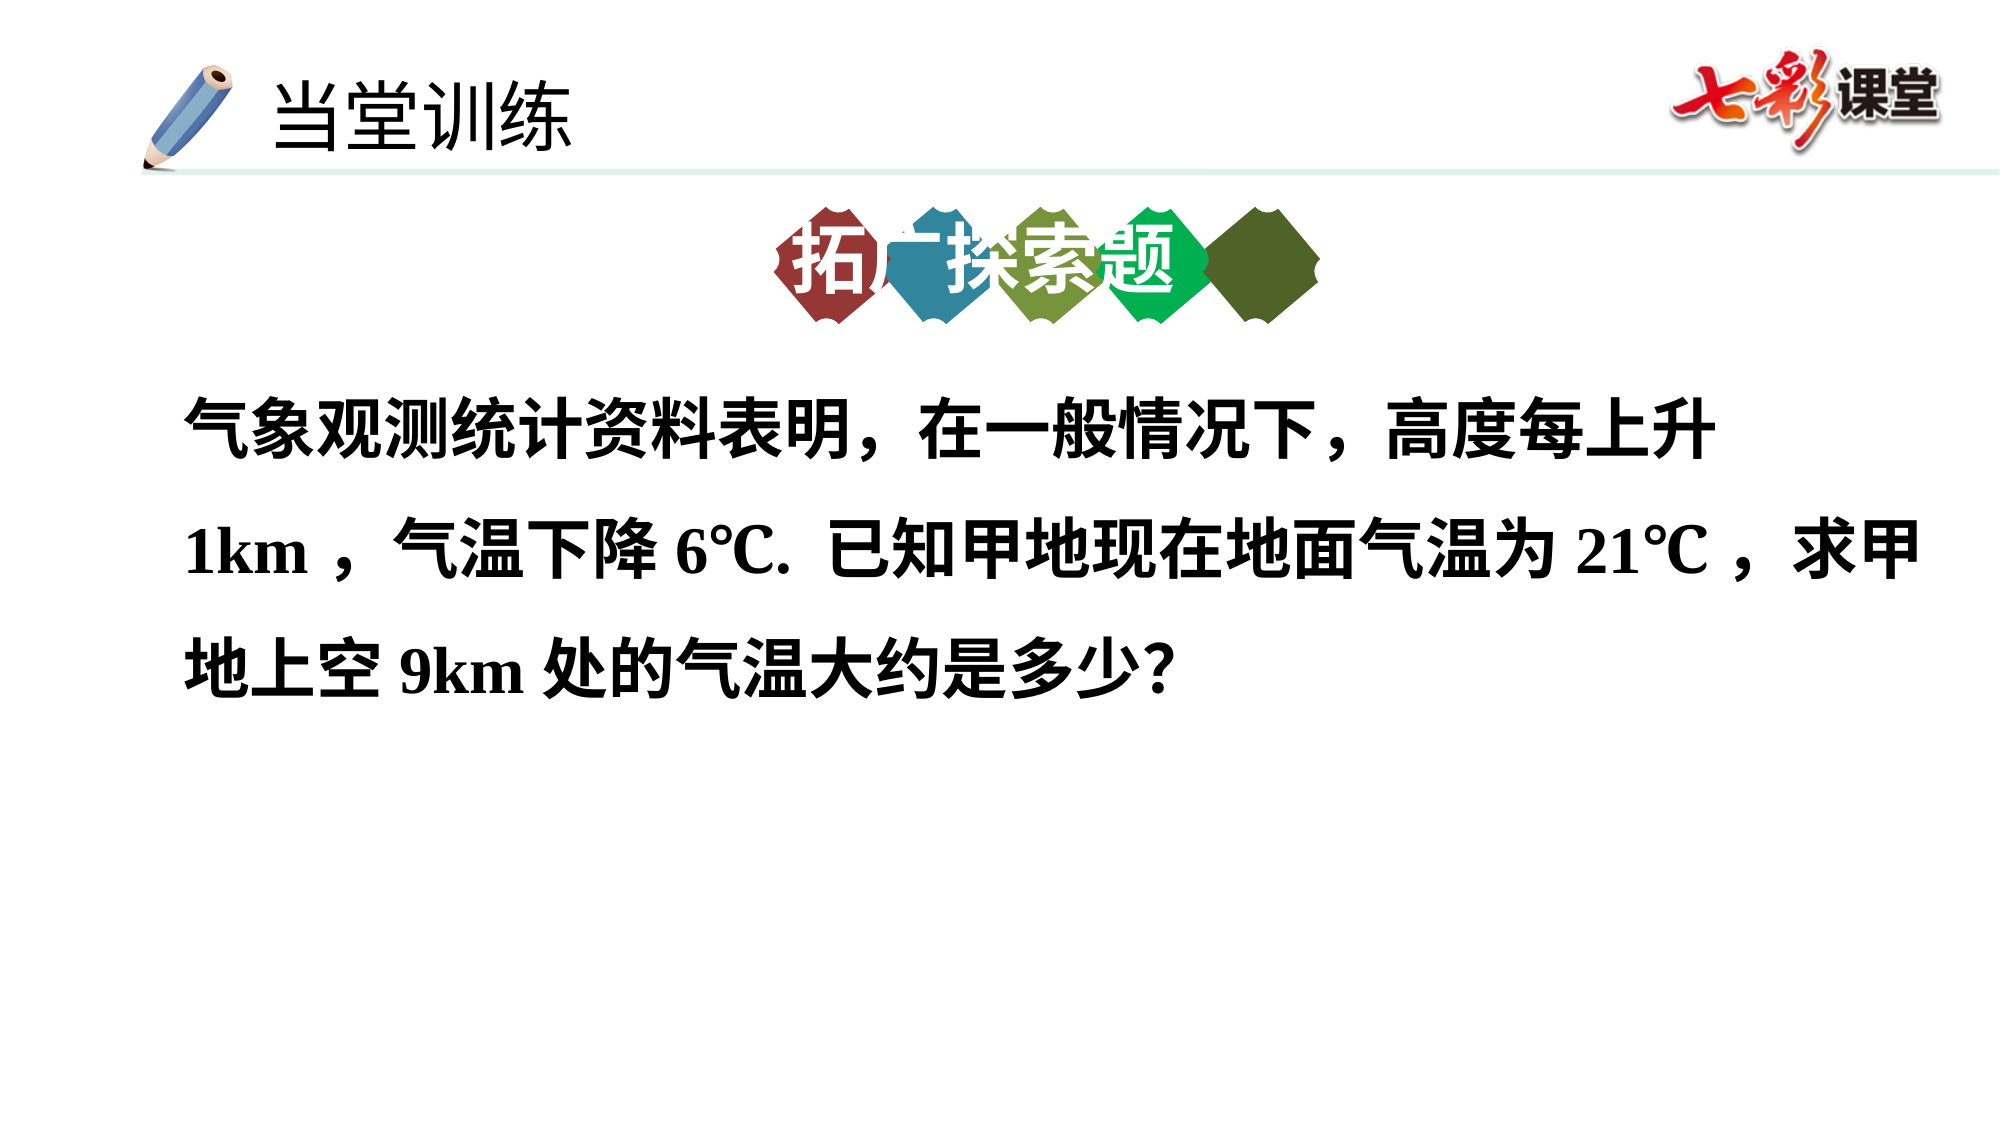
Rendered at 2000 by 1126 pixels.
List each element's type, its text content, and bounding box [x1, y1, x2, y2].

text_box 气象观测统计资料表明，在一般情况下，高度每上升1km，气温下降6℃. 已知甲地现在地面气温为21℃，求甲地上空9km处的气温大约是多少？ [163, 336, 1951, 717]
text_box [775, 202, 1318, 316]
picture [133, 42, 242, 195]
picture [1666, 42, 1948, 157]
